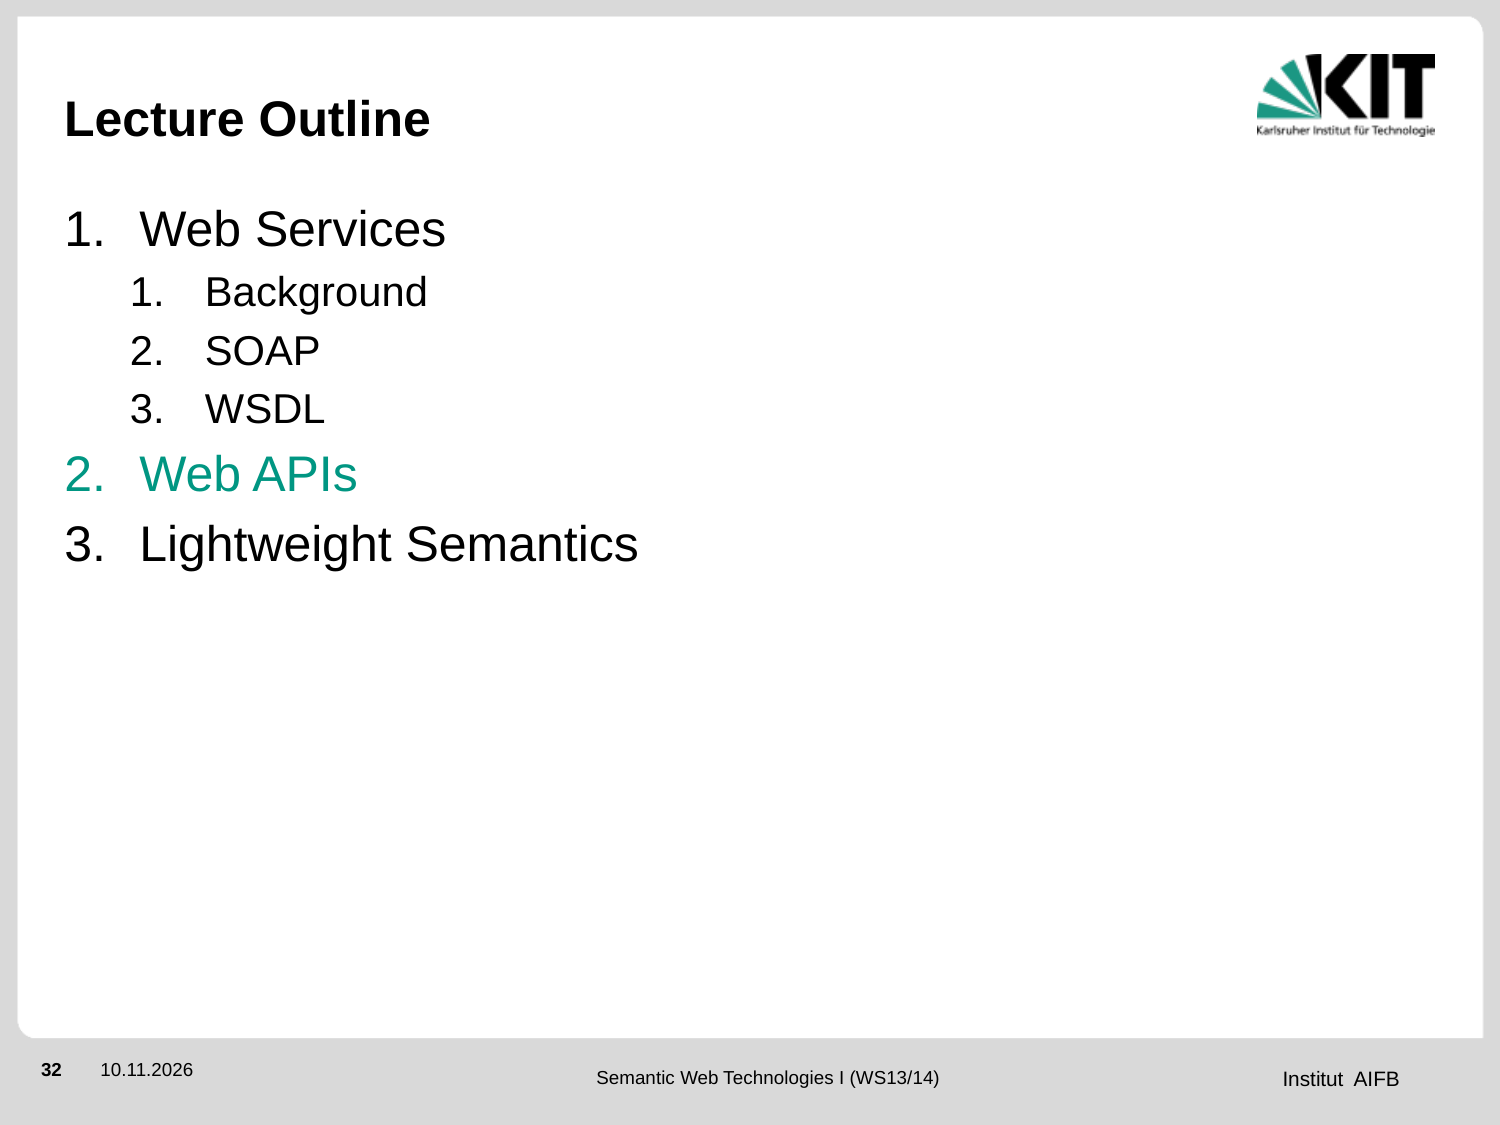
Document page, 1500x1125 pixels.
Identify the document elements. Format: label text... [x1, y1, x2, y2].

picture [0, 0, 1500, 1125]
title Lecture Outline [64, 54, 1198, 147]
list Web Services Background SOAP WSDL Web APIs Lightweight Semantics [64, 196, 1436, 1000]
